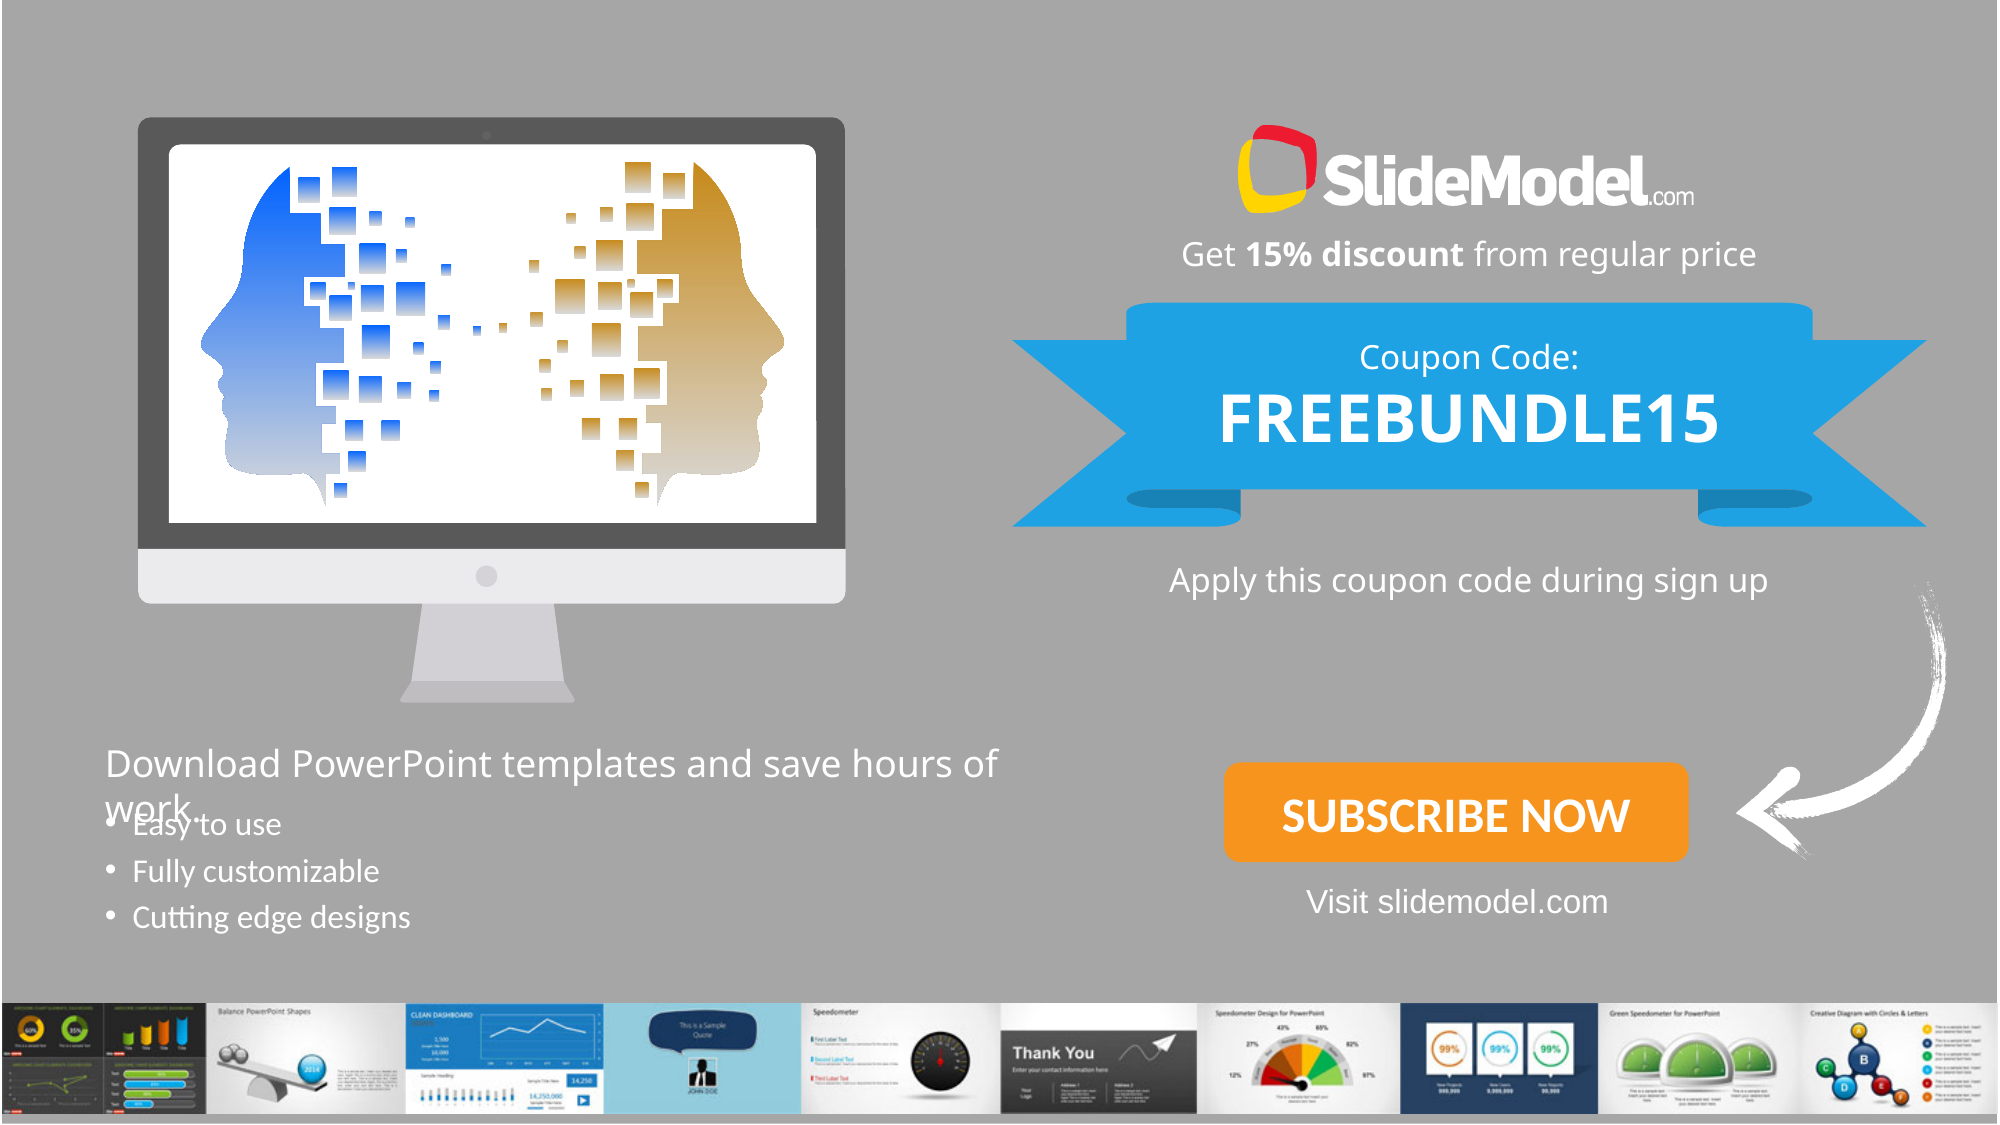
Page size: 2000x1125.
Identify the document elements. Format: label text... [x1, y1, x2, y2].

picture [2, 1003, 1998, 1115]
text_box Get 15% discount from regular price [1058, 225, 1881, 281]
text_box Easy to use Fully customizable Cutting edge designs [89, 795, 863, 943]
text_box Apply this coupon code during sign up [1129, 551, 1810, 607]
text_box [1012, 302, 1927, 527]
text_box [1, 0, 1998, 1125]
text_box Visit slidemodel.com [1248, 875, 1667, 926]
text_box Download PowerPoint templates and save hours of work. [90, 732, 1059, 837]
picture [1237, 125, 1695, 213]
text_box [1735, 594, 1947, 861]
text_box SUBSCRIBE NOW [1223, 761, 1690, 864]
text_box [1927, 587, 1936, 601]
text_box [201, 166, 481, 506]
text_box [499, 161, 784, 506]
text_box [137, 117, 846, 703]
text_box Coupon Code: FREEBUNDLE15 [1172, 329, 1766, 464]
